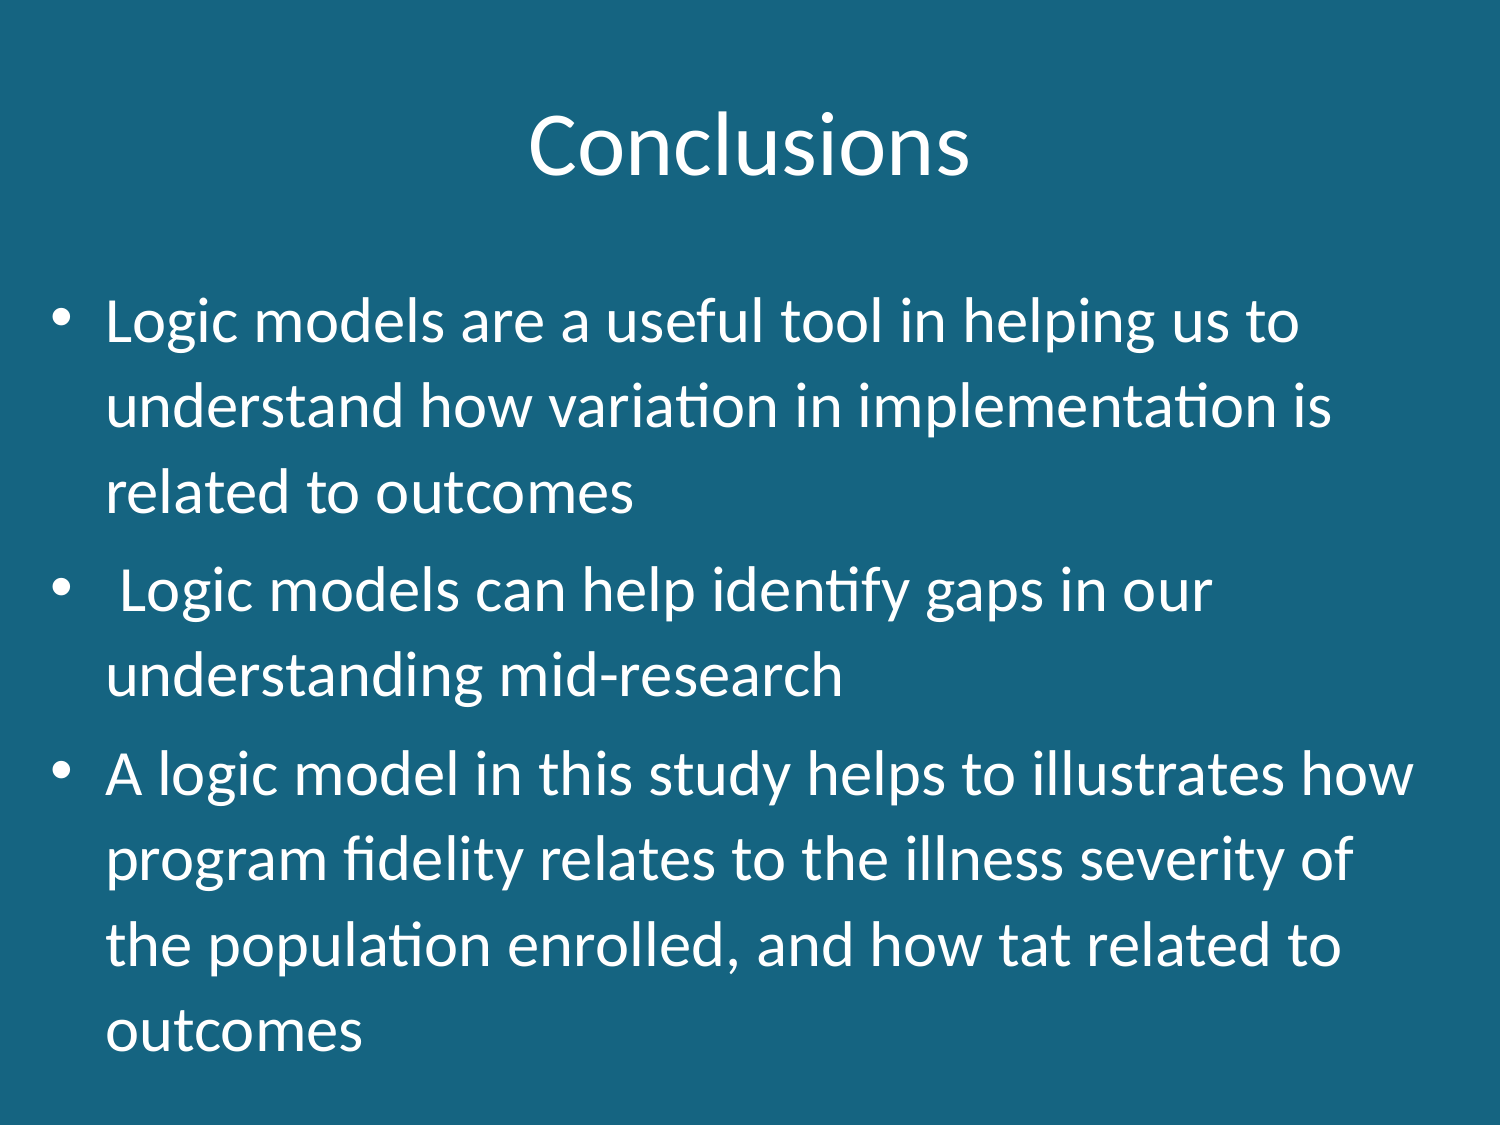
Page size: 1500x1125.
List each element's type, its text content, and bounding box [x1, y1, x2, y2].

title Conclusions [75, 45, 1425, 233]
list Logic models are a useful tool in helping us to understand how variation in implementation is related to outcomes Logic models can help identify gaps in our understanding mid-research A logic model in this study helps to illustrates how program fidelity relates to the illness severity of the population enrolled, and how tat related to outcomes [35, 262, 1471, 1078]
